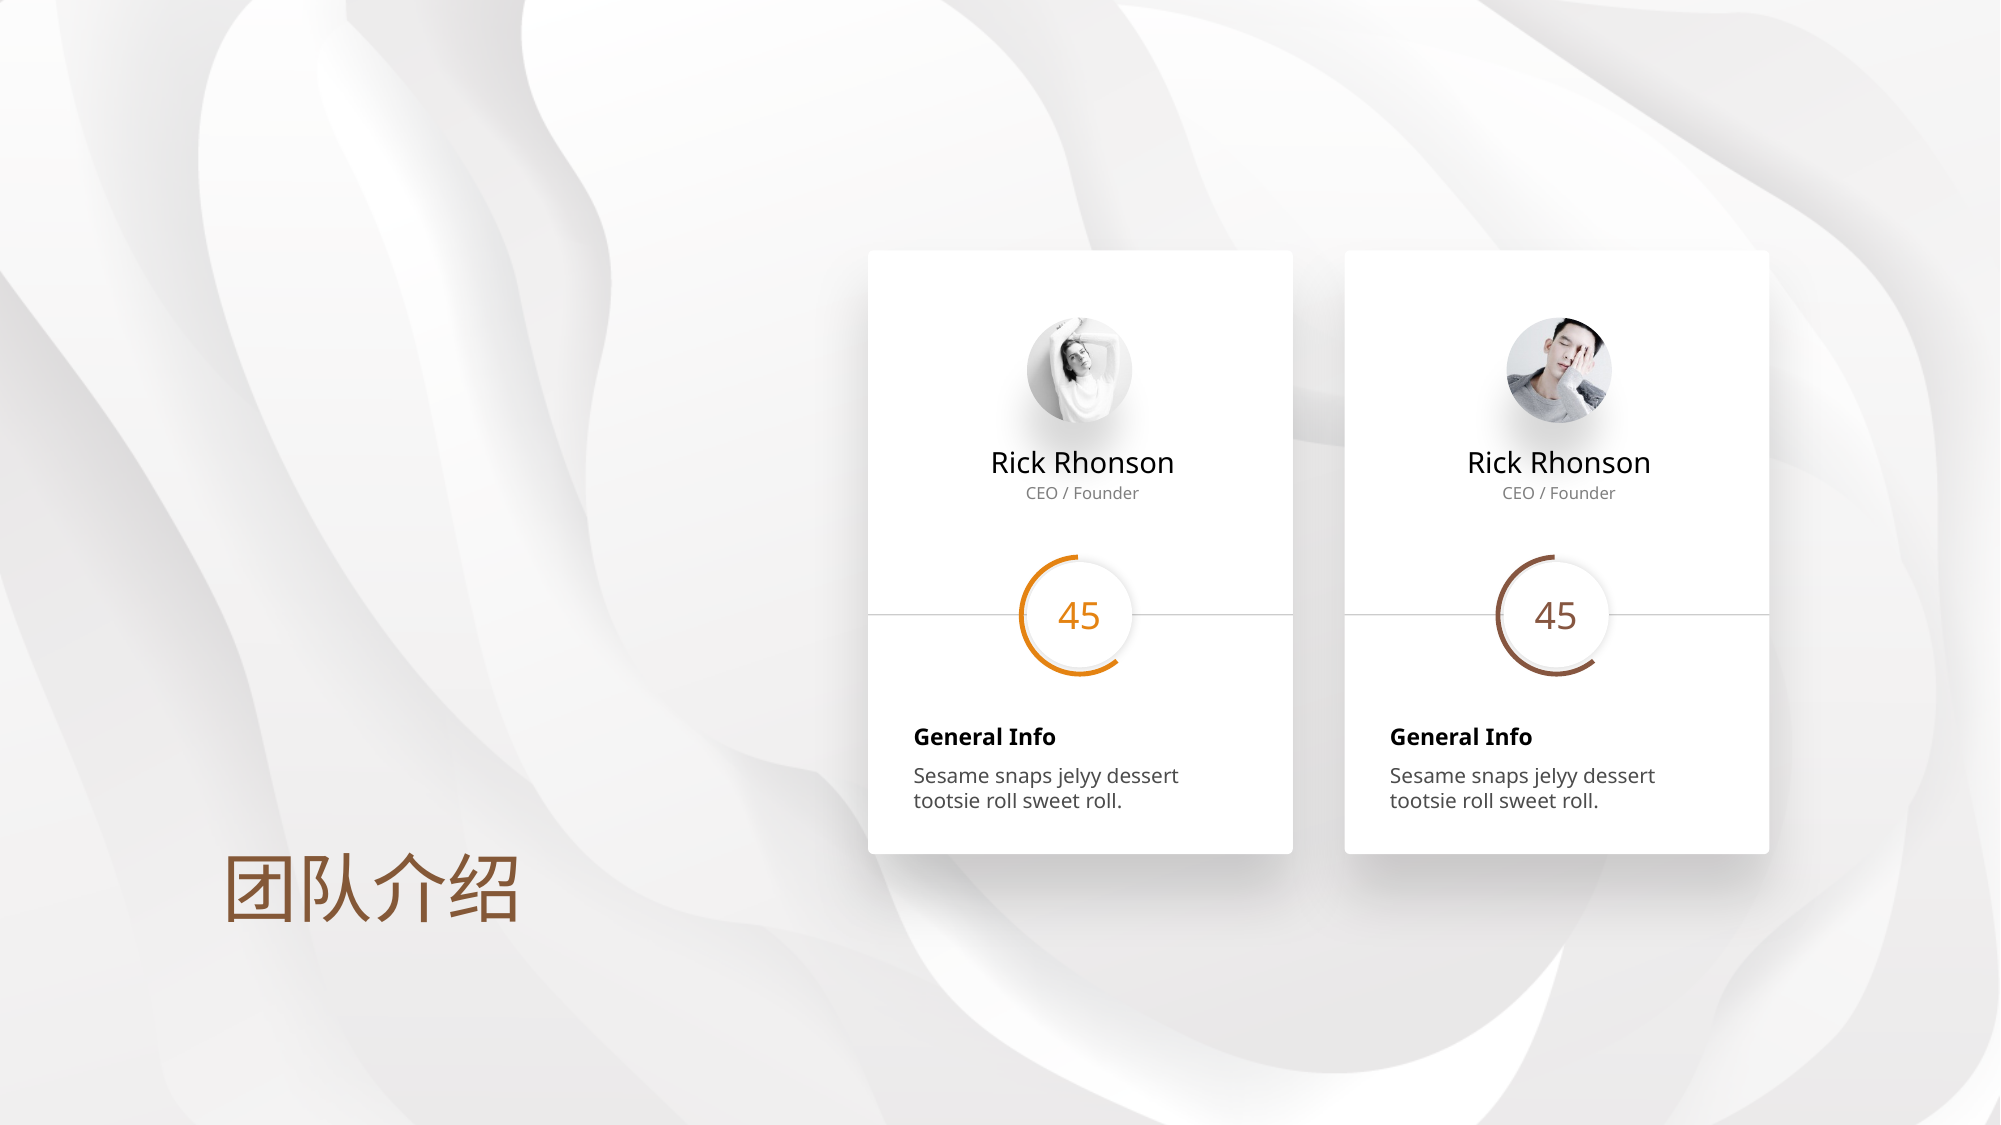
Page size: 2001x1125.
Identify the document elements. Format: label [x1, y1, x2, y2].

picture [0, 0, 2000, 1125]
text_box [868, 250, 1296, 855]
text_box [1344, 250, 1772, 855]
